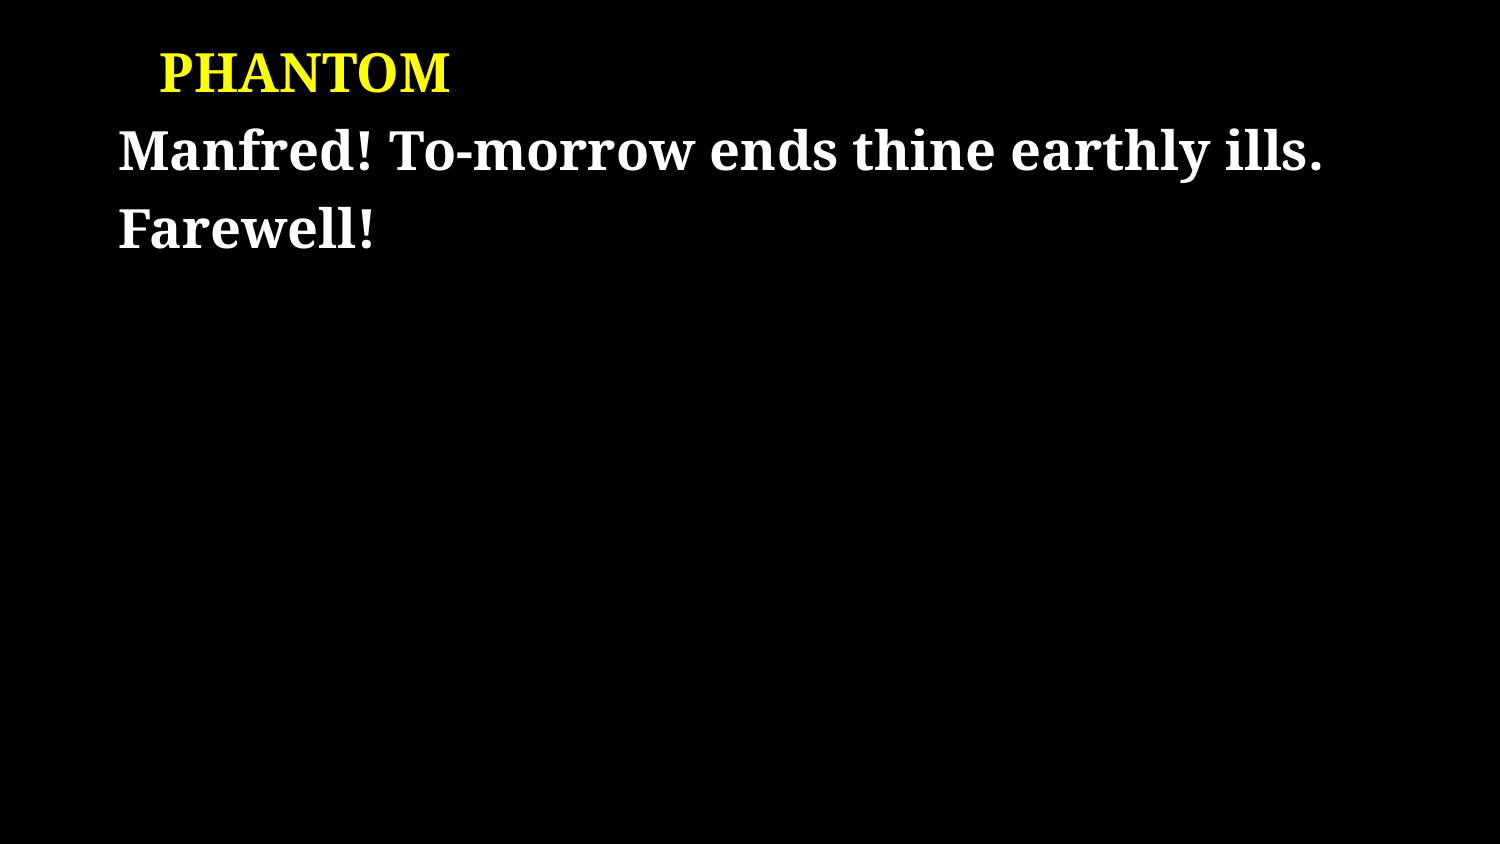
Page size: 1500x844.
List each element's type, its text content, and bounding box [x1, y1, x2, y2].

title PHANTOM Manfred! To-morrow ends thine earthly ills. Farewell! [103, 17, 1397, 299]
